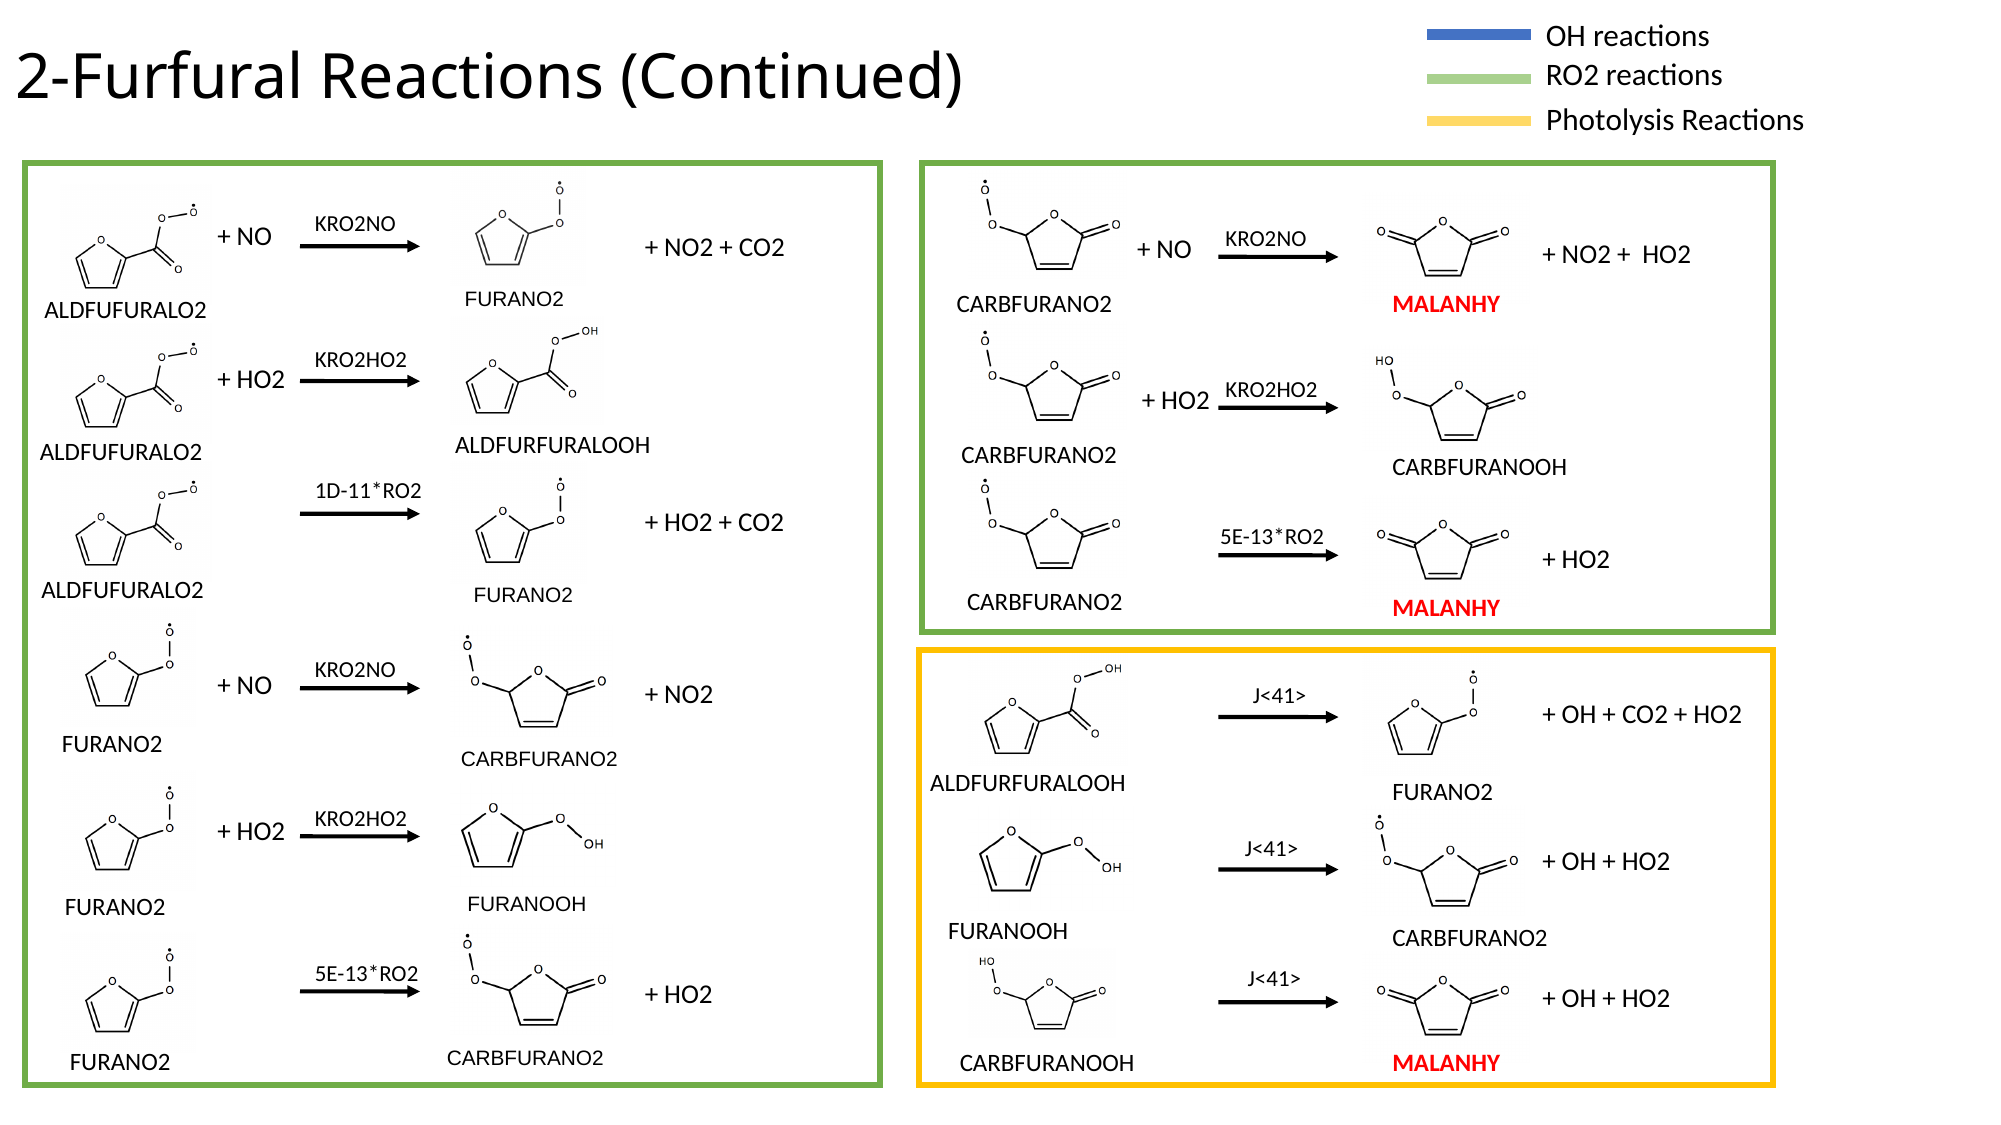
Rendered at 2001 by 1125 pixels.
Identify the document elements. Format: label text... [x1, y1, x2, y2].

picture [449, 165, 586, 286]
picture [1362, 805, 1525, 916]
text_box J<41> [1230, 825, 1328, 869]
text_box + OH + CO2 + HO2 [1527, 689, 1769, 737]
text_box ALDFURFURALOOH [440, 421, 701, 467]
text_box MALANHY [1377, 584, 1588, 629]
text_box ALDFURFURALOOH [915, 758, 1176, 804]
picture [968, 170, 1127, 279]
picture [449, 625, 613, 737]
text_box CARBFURANO2 [941, 279, 1152, 325]
picture [967, 948, 1116, 1038]
picture [968, 321, 1127, 430]
text_box [323, 243, 421, 253]
picture [449, 924, 613, 1035]
text_box 5E-13*RO2 [299, 950, 449, 993]
text_box [407, 993, 417, 998]
text_box [299, 511, 421, 521]
picture [1362, 951, 1530, 1063]
text_box 2-Furfural Reactions (Continued) [0, 0, 1781, 187]
text_box + HO2 [1127, 374, 1246, 422]
text_box FURANO2 [55, 1038, 265, 1083]
text_box ALDFUFURALO2 [26, 566, 237, 611]
text_box CARBFURANO2 [946, 430, 1157, 476]
text_box [1218, 716, 1339, 724]
text_box FURANO2 [449, 278, 660, 319]
text_box CARBFURANOOH [1377, 442, 1588, 488]
text_box CARBFURANO2 [952, 578, 1162, 623]
text_box CARBFURANOOH [945, 1038, 1155, 1084]
text_box FURANO2 [1377, 767, 1588, 813]
text_box J<41> [1233, 956, 1333, 999]
picture [59, 606, 196, 728]
text_box [918, 649, 1774, 1086]
text_box [1218, 864, 1339, 876]
text_box + NO [202, 660, 321, 708]
picture [59, 461, 212, 582]
picture [449, 783, 616, 887]
text_box [24, 187, 881, 1086]
text_box KRO2HO2 [1210, 366, 1347, 409]
text_box + OH + HO2 [1530, 972, 1711, 1021]
picture [59, 770, 196, 891]
picture [59, 184, 212, 305]
text_box + HO2 + CO2 [630, 496, 814, 544]
picture [59, 932, 196, 1053]
picture [967, 653, 1128, 767]
picture [59, 323, 212, 444]
picture [1362, 654, 1500, 777]
text_box FURANOOH [452, 883, 663, 924]
text_box MALANHY [1377, 1039, 1588, 1085]
text_box [1326, 557, 1336, 562]
text_box J<41> [1238, 672, 1339, 716]
text_box ALDFUFURALO2 [29, 286, 240, 332]
text_box 5E-13*RO2 [1205, 514, 1342, 557]
picture [968, 469, 1127, 578]
text_box KRO2NO [1210, 216, 1338, 259]
text_box [1326, 259, 1335, 264]
text_box KRO2HO2 [299, 795, 436, 839]
picture [1362, 495, 1530, 607]
text_box MALANHY [1377, 280, 1588, 326]
text_box CARBFURANO2 [446, 738, 656, 779]
text_box Photolysis Reactions [1781, 91, 1820, 144]
text_box KRO2NO [300, 647, 427, 690]
text_box + OH + HO2 [1527, 835, 1711, 883]
picture [1362, 345, 1538, 451]
text_box + NO2 + CO2 [630, 222, 814, 270]
picture [1362, 192, 1530, 304]
picture [968, 806, 1134, 911]
text_box CARBFURANO2 [432, 1037, 642, 1077]
text_box ALDFUFURALO2 [25, 428, 235, 474]
text_box + HO2 [202, 806, 345, 854]
text_box CARBFURANO2 [1377, 914, 1588, 959]
text_box FURANOOH [933, 907, 1144, 952]
text_box [340, 380, 421, 388]
text_box [407, 690, 417, 695]
text_box 1D-11*RO2 [299, 468, 449, 511]
text_box + NO [212, 210, 323, 258]
text_box FURANO2 [458, 574, 669, 615]
text_box + NO2 [630, 669, 814, 717]
text_box + NO2 + HO2 [1530, 228, 1712, 276]
text_box KRO2HO2 [300, 337, 449, 380]
text_box FURANO2 [49, 883, 260, 929]
text_box FURANO2 [47, 719, 257, 765]
text_box + NO [1127, 223, 1241, 271]
text_box + HO2 [1530, 534, 1646, 582]
text_box + HO2 [630, 969, 812, 1017]
picture [449, 316, 604, 425]
text_box [1326, 409, 1337, 415]
picture [449, 461, 587, 584]
text_box [921, 187, 1774, 633]
text_box KRO2NO [300, 200, 417, 243]
text_box + HO2 [212, 354, 340, 402]
text_box [1218, 999, 1339, 1009]
